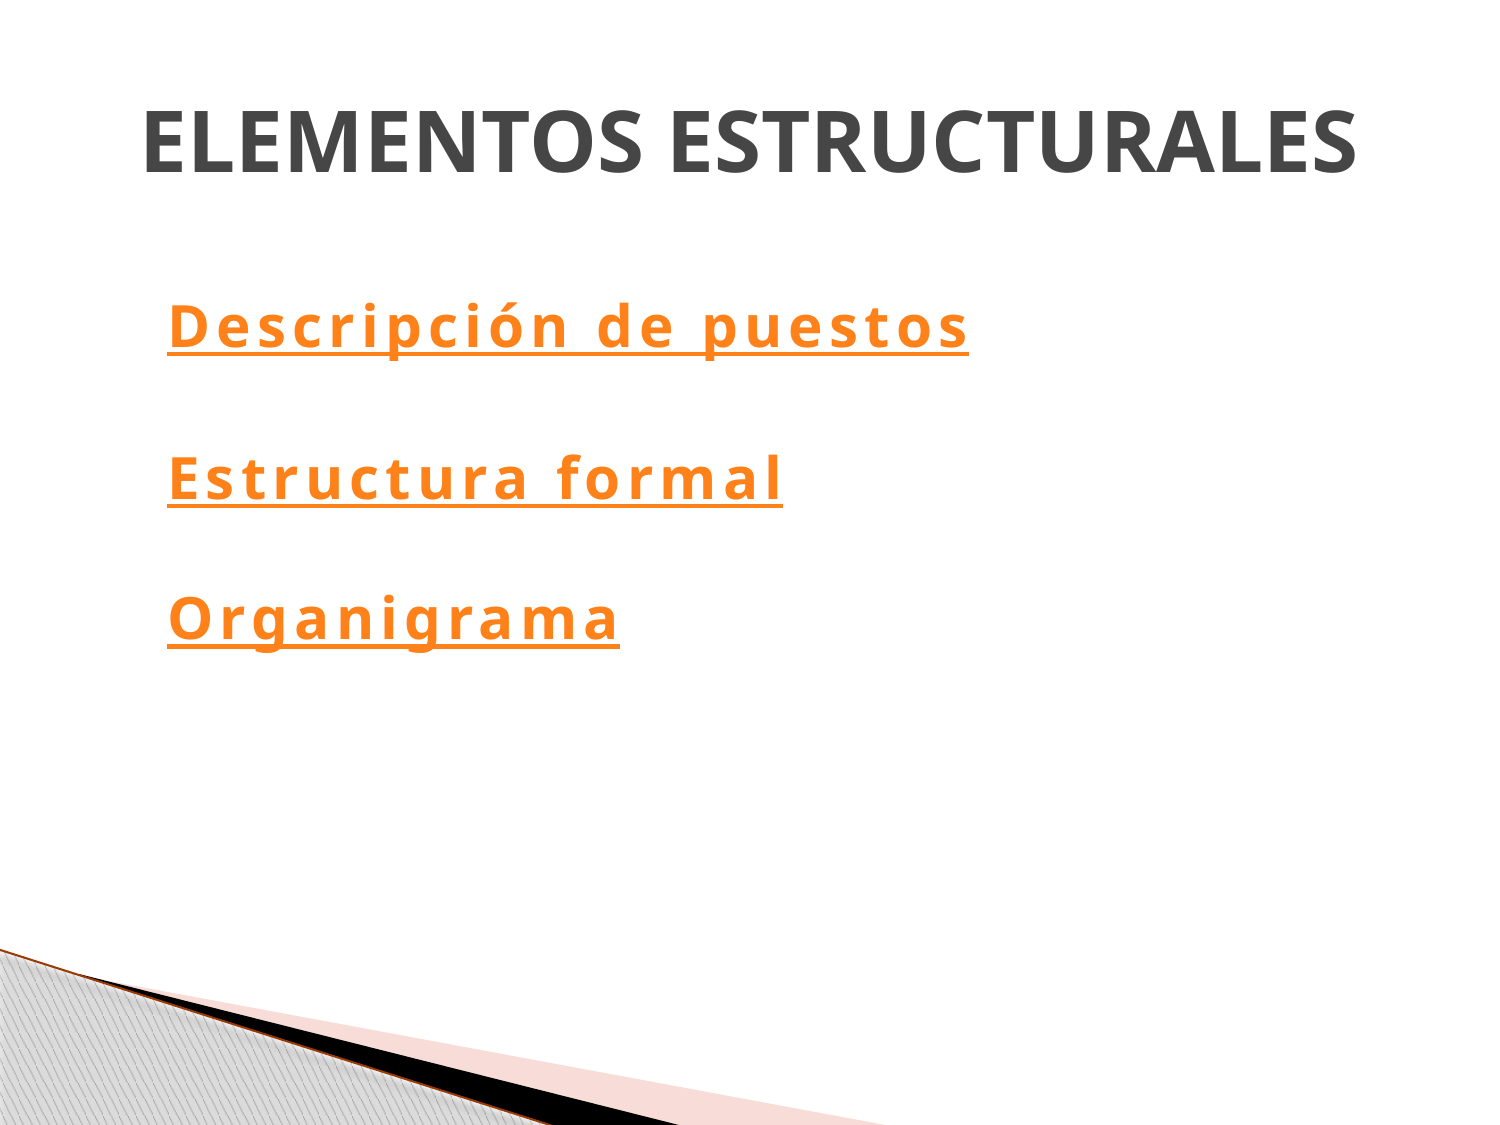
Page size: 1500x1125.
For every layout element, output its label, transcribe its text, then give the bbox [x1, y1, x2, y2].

title ELEMENTOS ESTRUCTURALES [75, 45, 1425, 233]
text_box Organigrama [152, 574, 704, 669]
text_box Descripción de puestos [152, 281, 1260, 376]
text_box Estructura formal [152, 433, 1260, 528]
